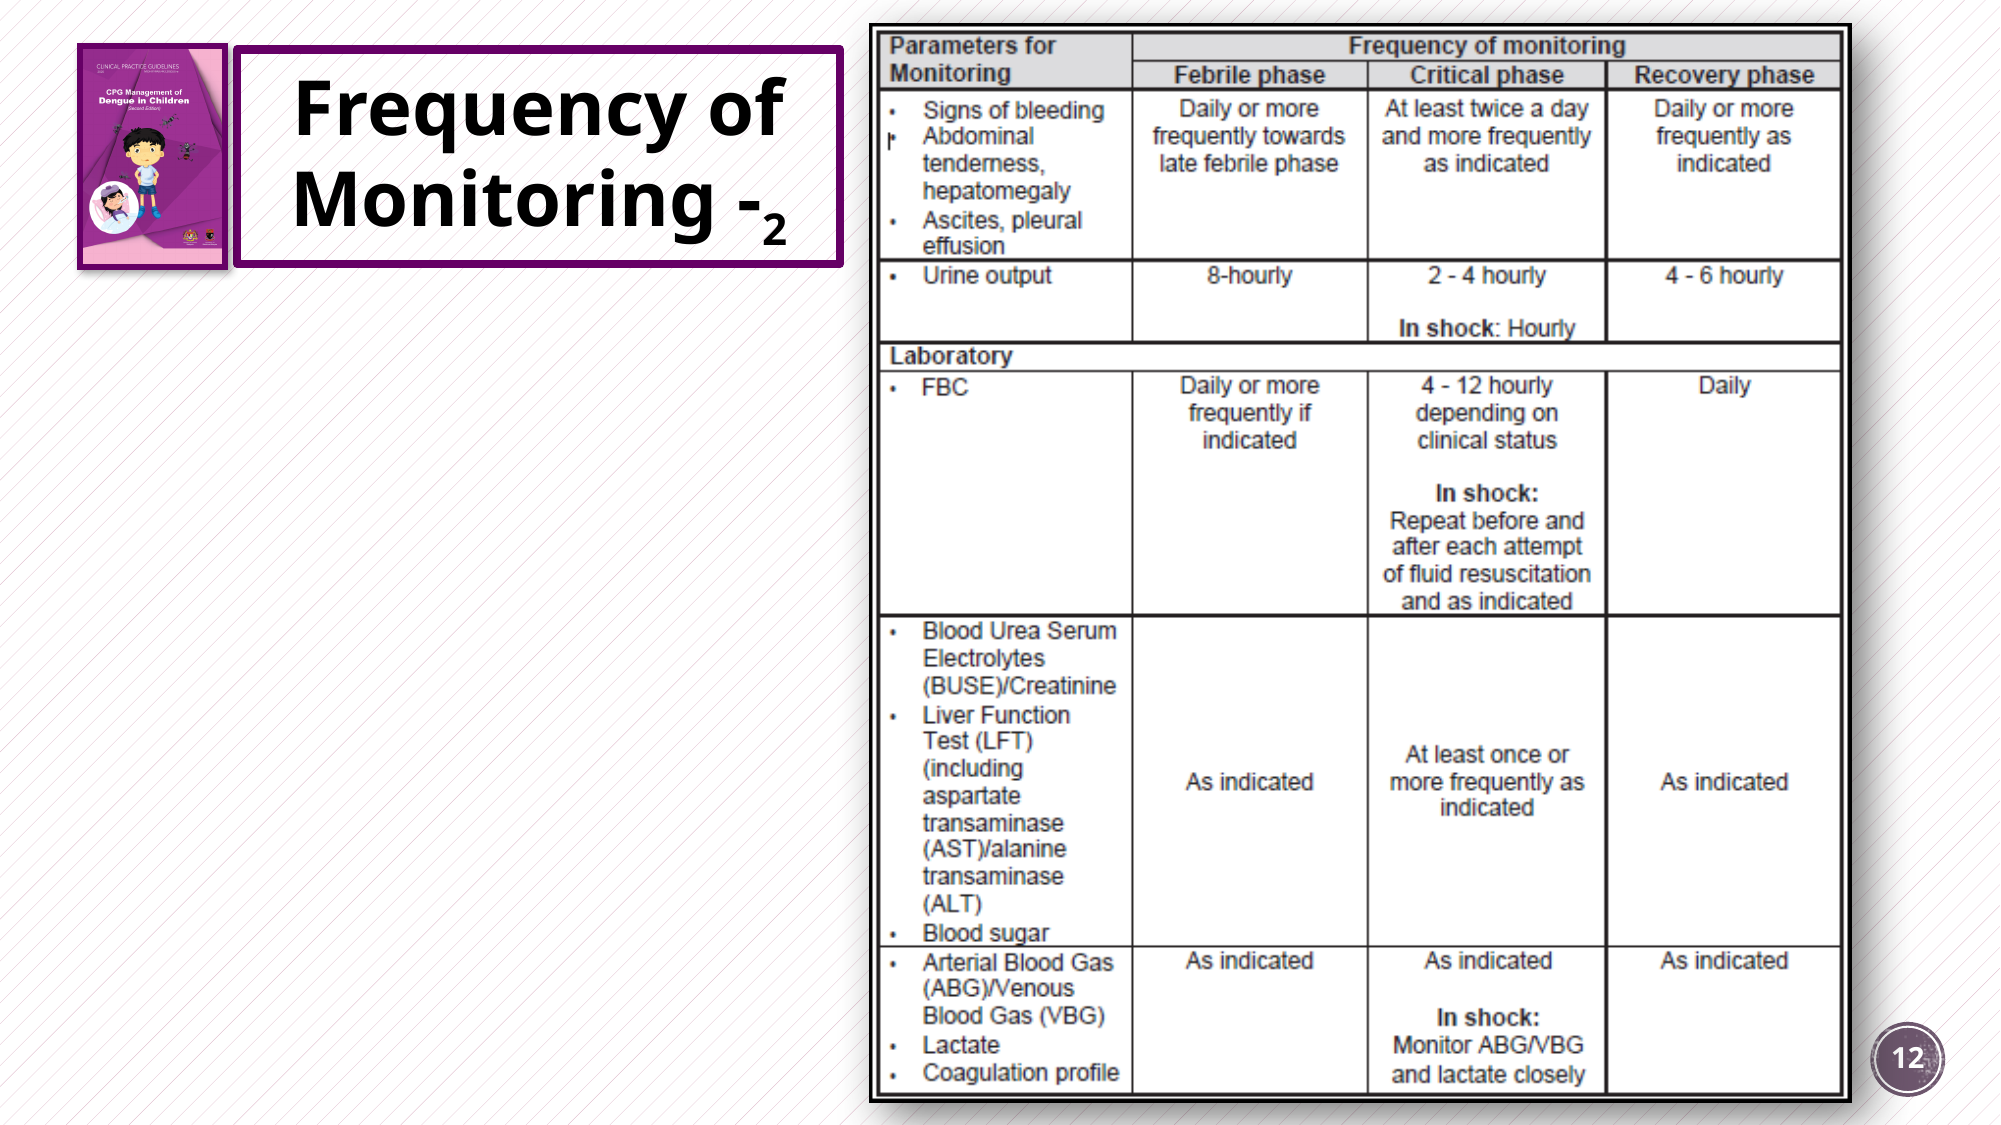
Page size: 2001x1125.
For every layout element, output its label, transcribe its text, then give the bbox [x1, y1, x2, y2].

picture [83, 49, 222, 264]
text_box Frequency of Monitoring -2 [237, 49, 840, 264]
picture [869, 23, 1852, 1103]
slide_number 12 [1901, 1028, 1961, 1089]
